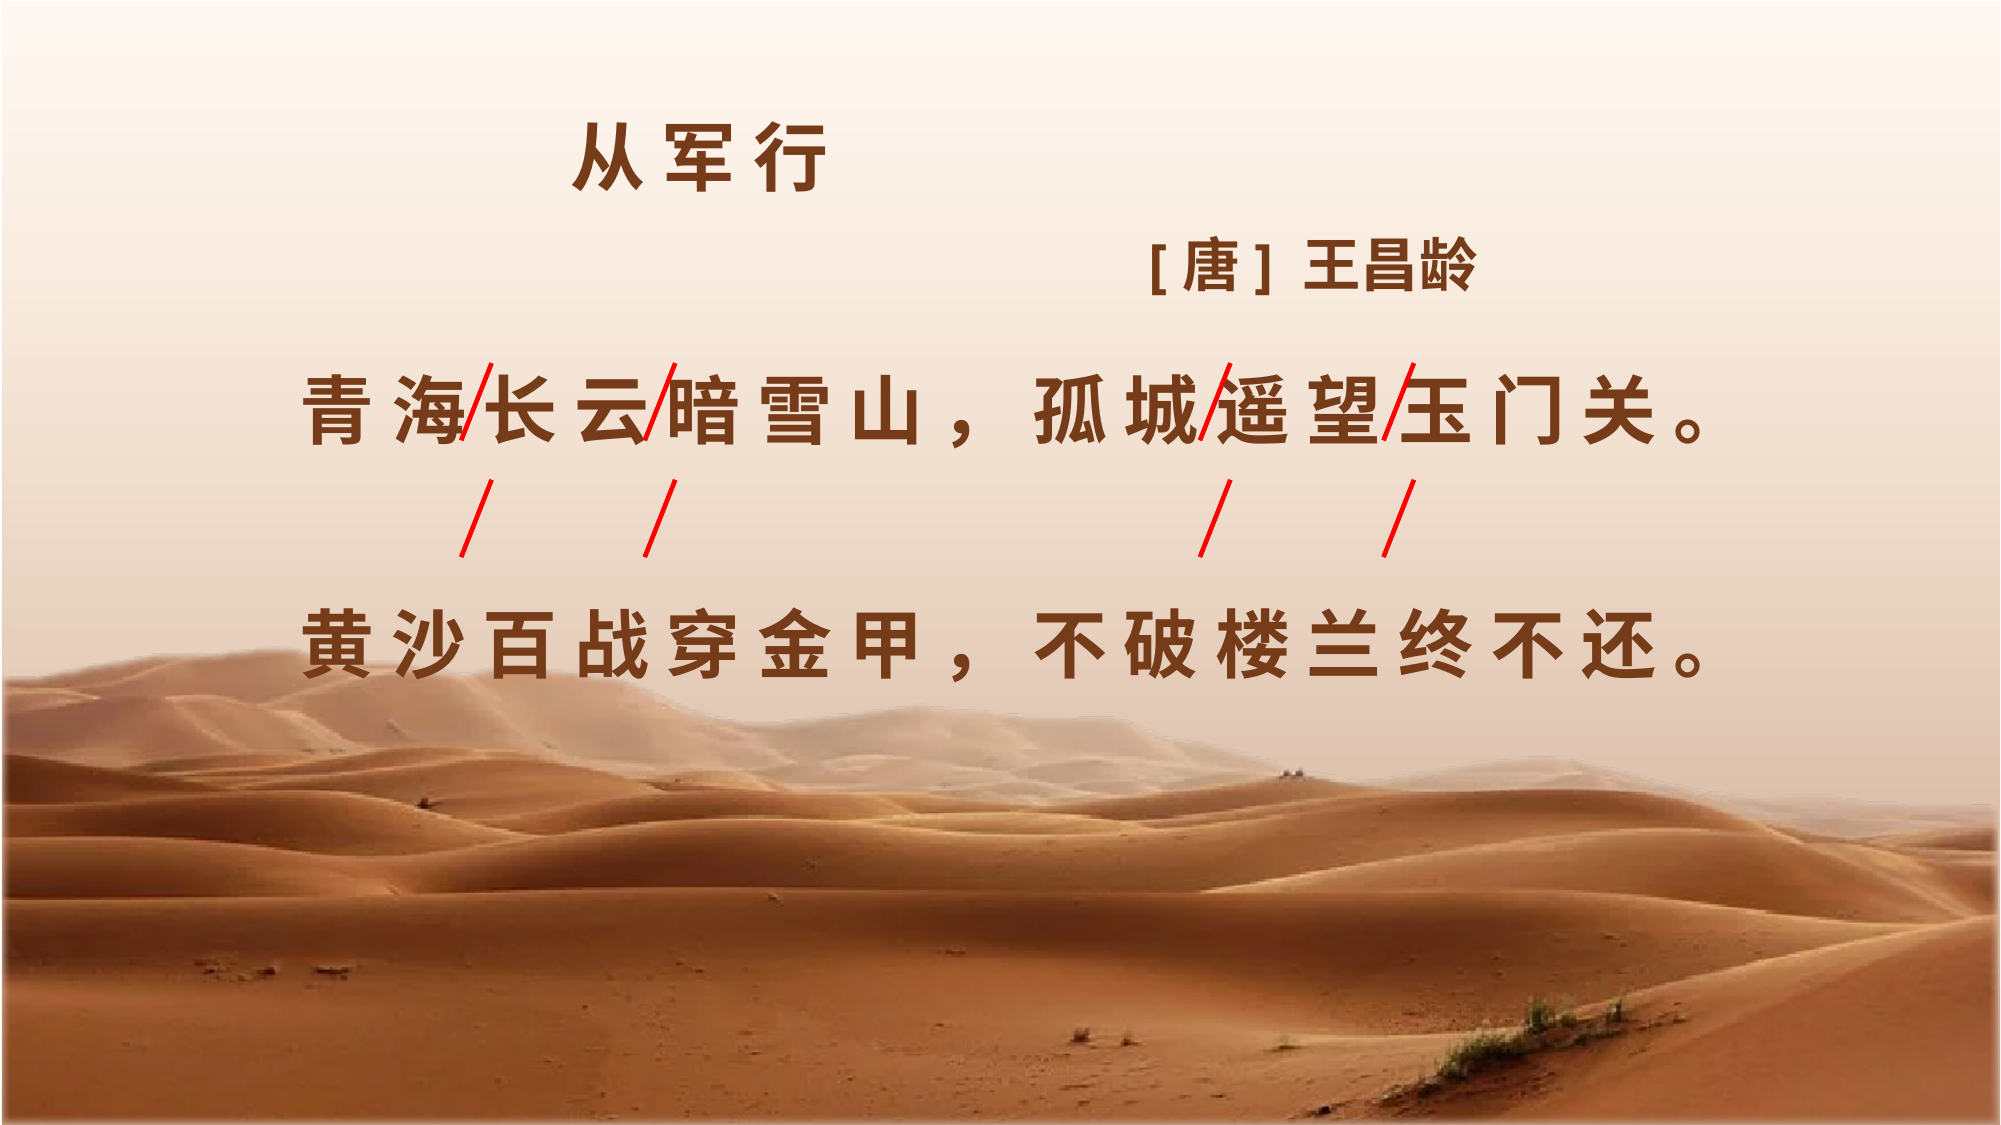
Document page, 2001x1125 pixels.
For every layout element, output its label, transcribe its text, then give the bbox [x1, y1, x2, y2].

text_box 青海长云暗雪山，孤城遥望玉门关。 黄沙百战穿金甲，不破楼兰终不还。 [285, 328, 1716, 695]
picture [8, 624, 1991, 1117]
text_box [461, 363, 492, 441]
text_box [461, 479, 492, 558]
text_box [1383, 363, 1414, 441]
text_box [644, 363, 676, 441]
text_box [1199, 363, 1231, 441]
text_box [644, 479, 676, 558]
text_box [1199, 479, 1231, 558]
text_box [唐] 王昌龄 [1133, 220, 1520, 306]
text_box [1383, 479, 1414, 558]
text_box 从军行 [422, 84, 1585, 208]
